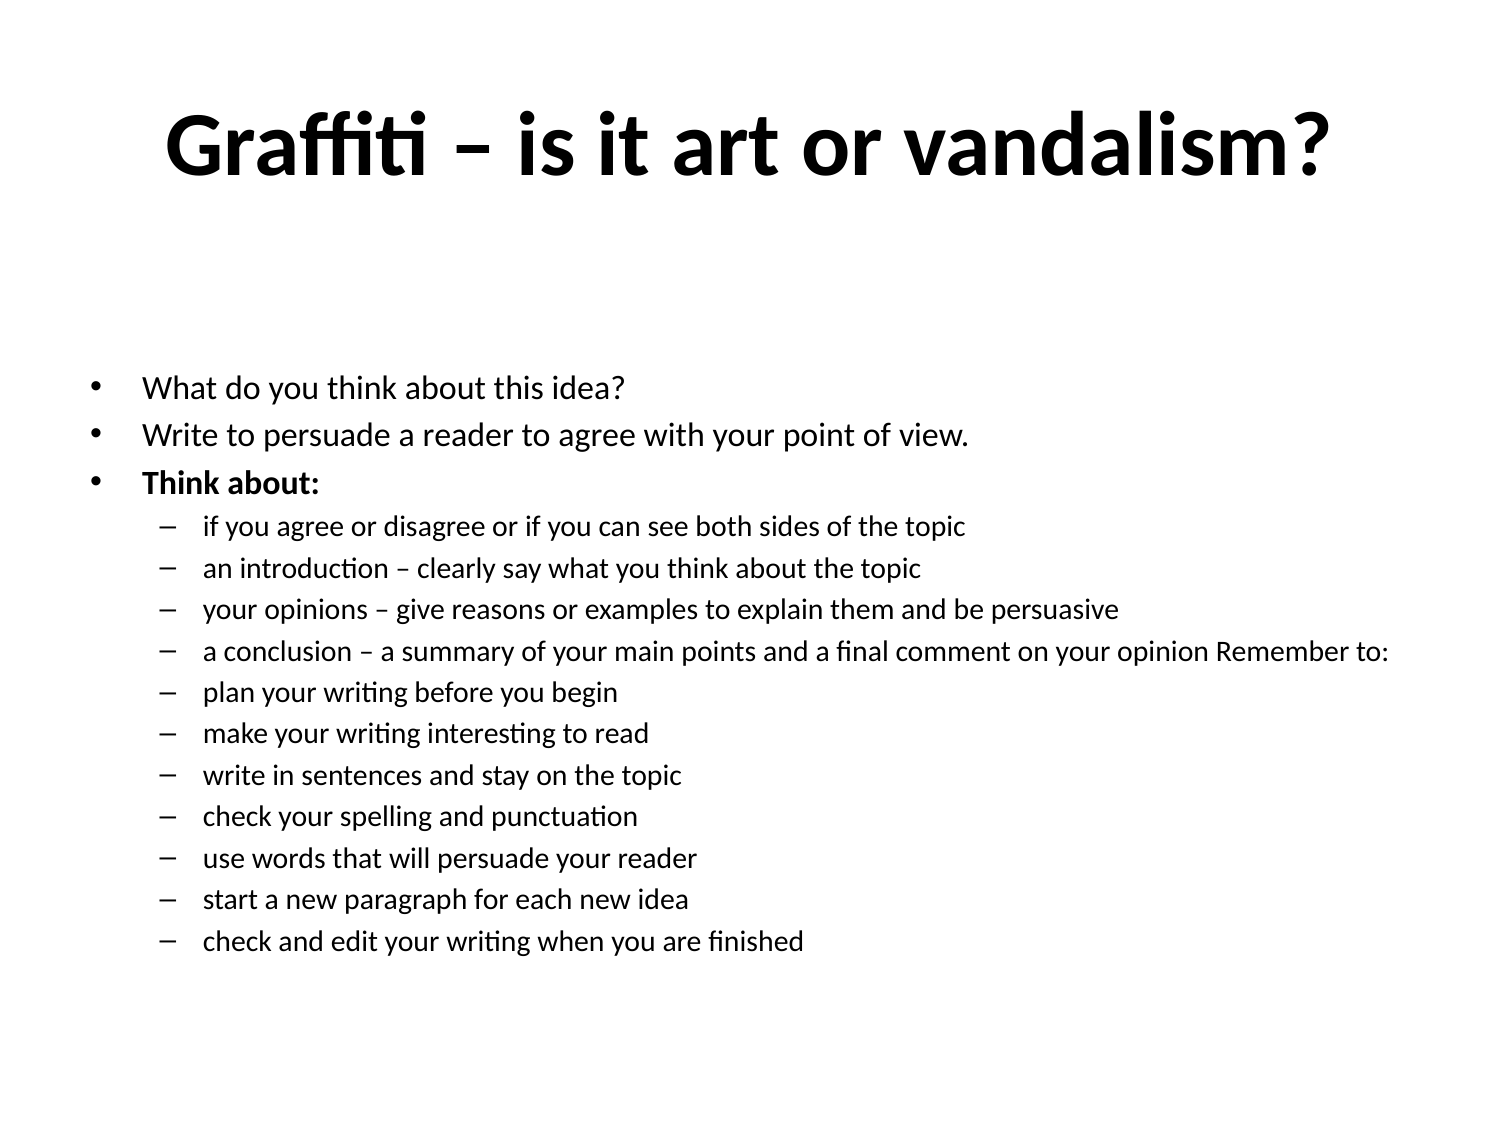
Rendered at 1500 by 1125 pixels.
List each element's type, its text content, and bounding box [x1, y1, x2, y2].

list What do you think about this idea? Write to persuade a reader to agree with your point of view. Think about: if you agree or disagree or if you can see both sides of the topic an introduction – clearly say what you think about the topic your opinions – give reasons or examples to explain them and be persuasive a conclusion – a summary of your main points and a final comment on your opinion Remember to: plan your writing before you begin make your writing interesting to read write in sentences and stay on the topic check your spelling and punctuation use words that will persuade your reader start a new paragraph for each new idea check and edit your writing when you are finished [75, 262, 1425, 1005]
title Graffiti – is it art or vandalism? [75, 45, 1425, 233]
